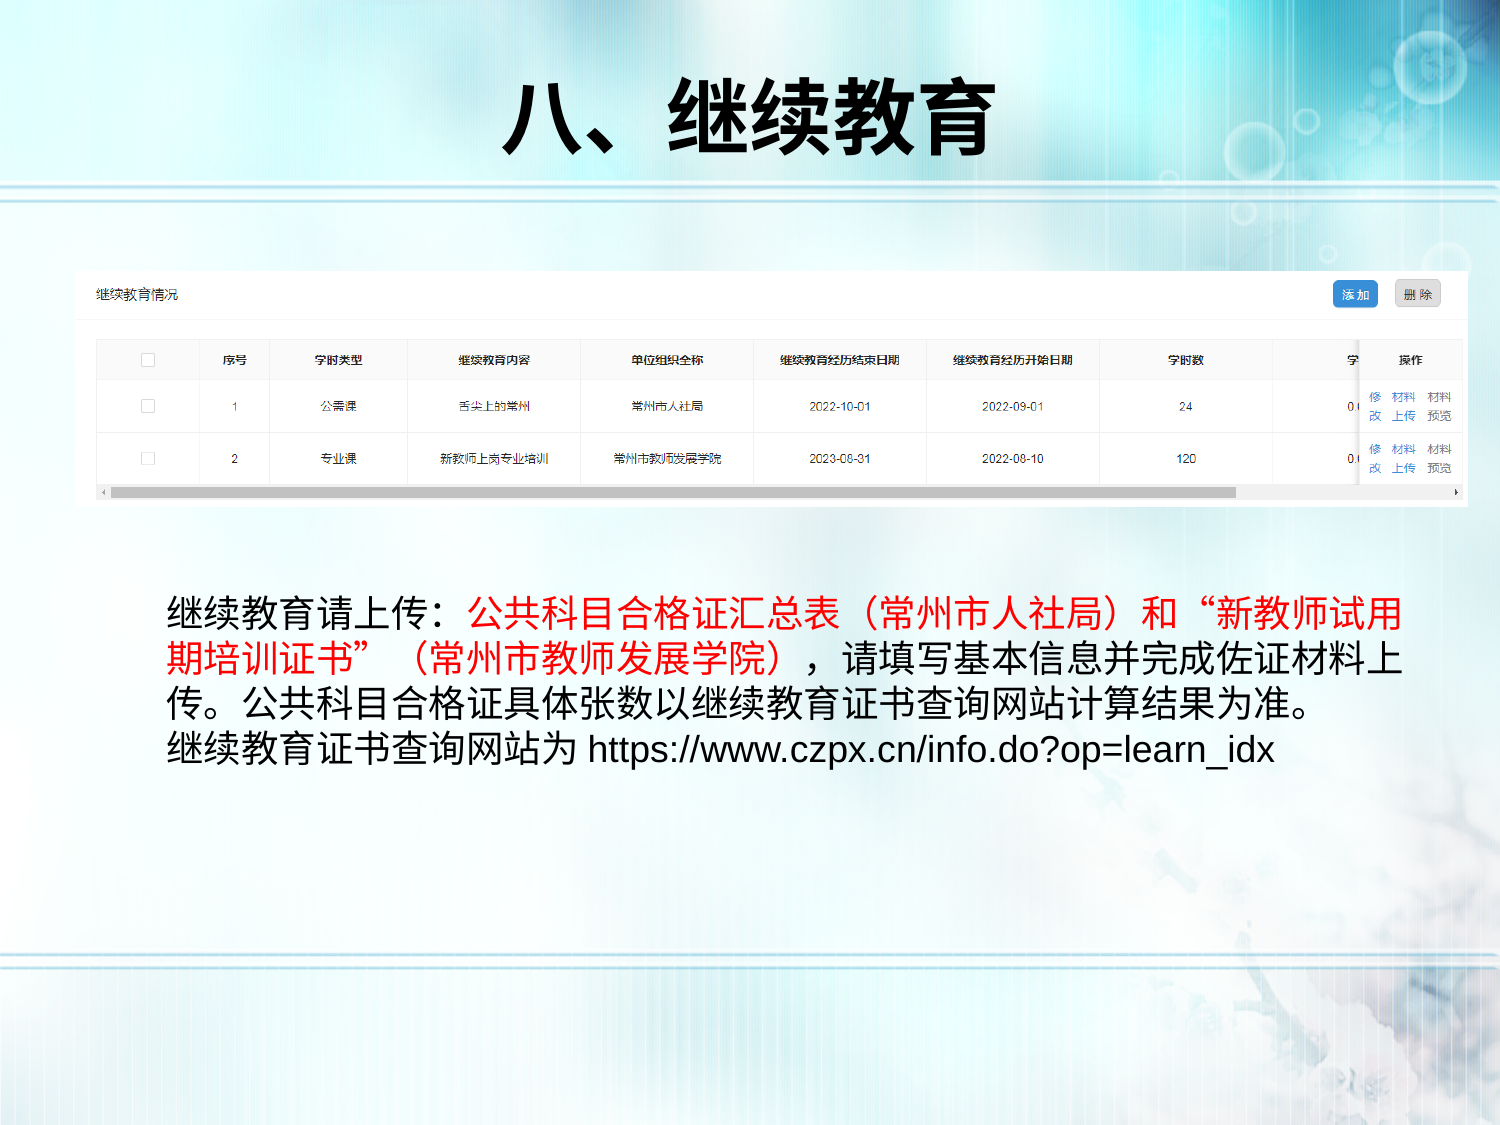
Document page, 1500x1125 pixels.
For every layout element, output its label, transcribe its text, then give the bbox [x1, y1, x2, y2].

picture [0, 0, 1500, 1125]
text_box 继续教育请上传：公共科目合格证汇总表（常州市人社局）和“新教师试用期培训证书”（常州市教师发展学院），请填写基本信息并完成佐证材料上传。公共科目合格证具体张数以继续教育证书查询网站计算结果为准。 继续教育证书查询网站为https://www.czpx.cn/info.do?op=learn_idx [151, 582, 1439, 778]
title 八、继续教育 [74, 45, 1426, 185]
